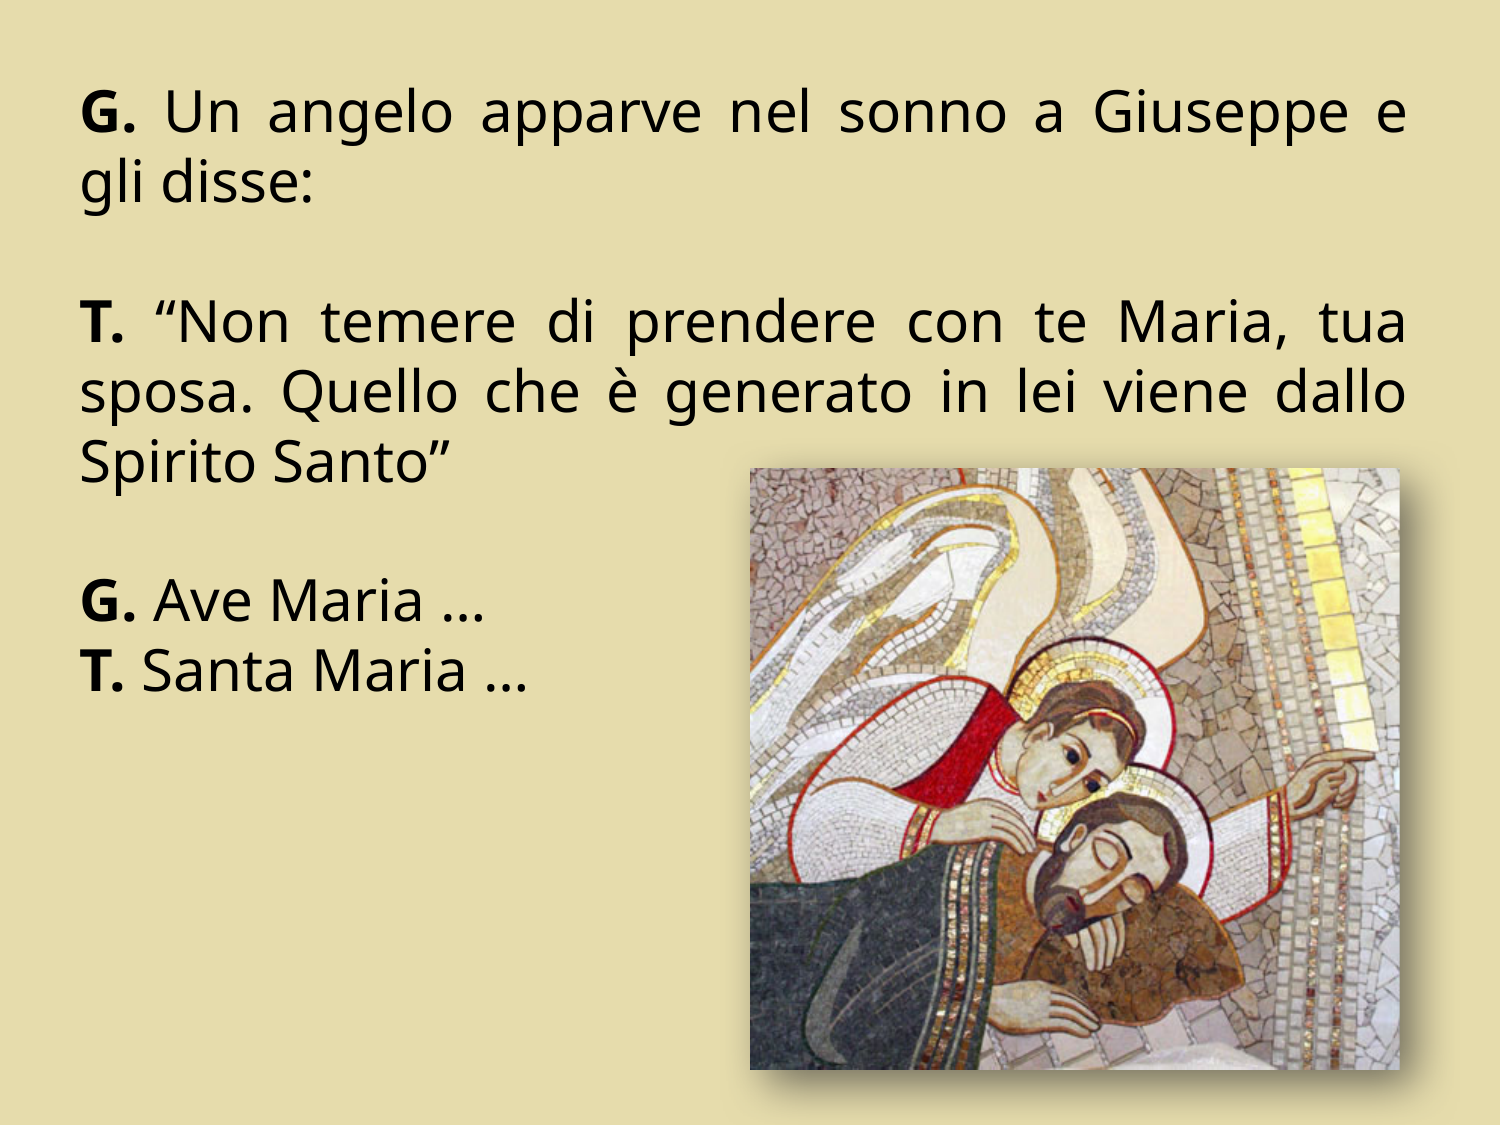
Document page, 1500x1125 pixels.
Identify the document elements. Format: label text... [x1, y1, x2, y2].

text_box G. Un angelo apparve nel sonno a Giuseppe e gli disse: T. “Non temere di prendere con te Maria, tua sposa. Quello che è generato in lei viene dallo Spirito Santo” G. Ave Maria … T. Santa Maria … [64, 66, 1424, 711]
picture [749, 467, 1400, 1070]
